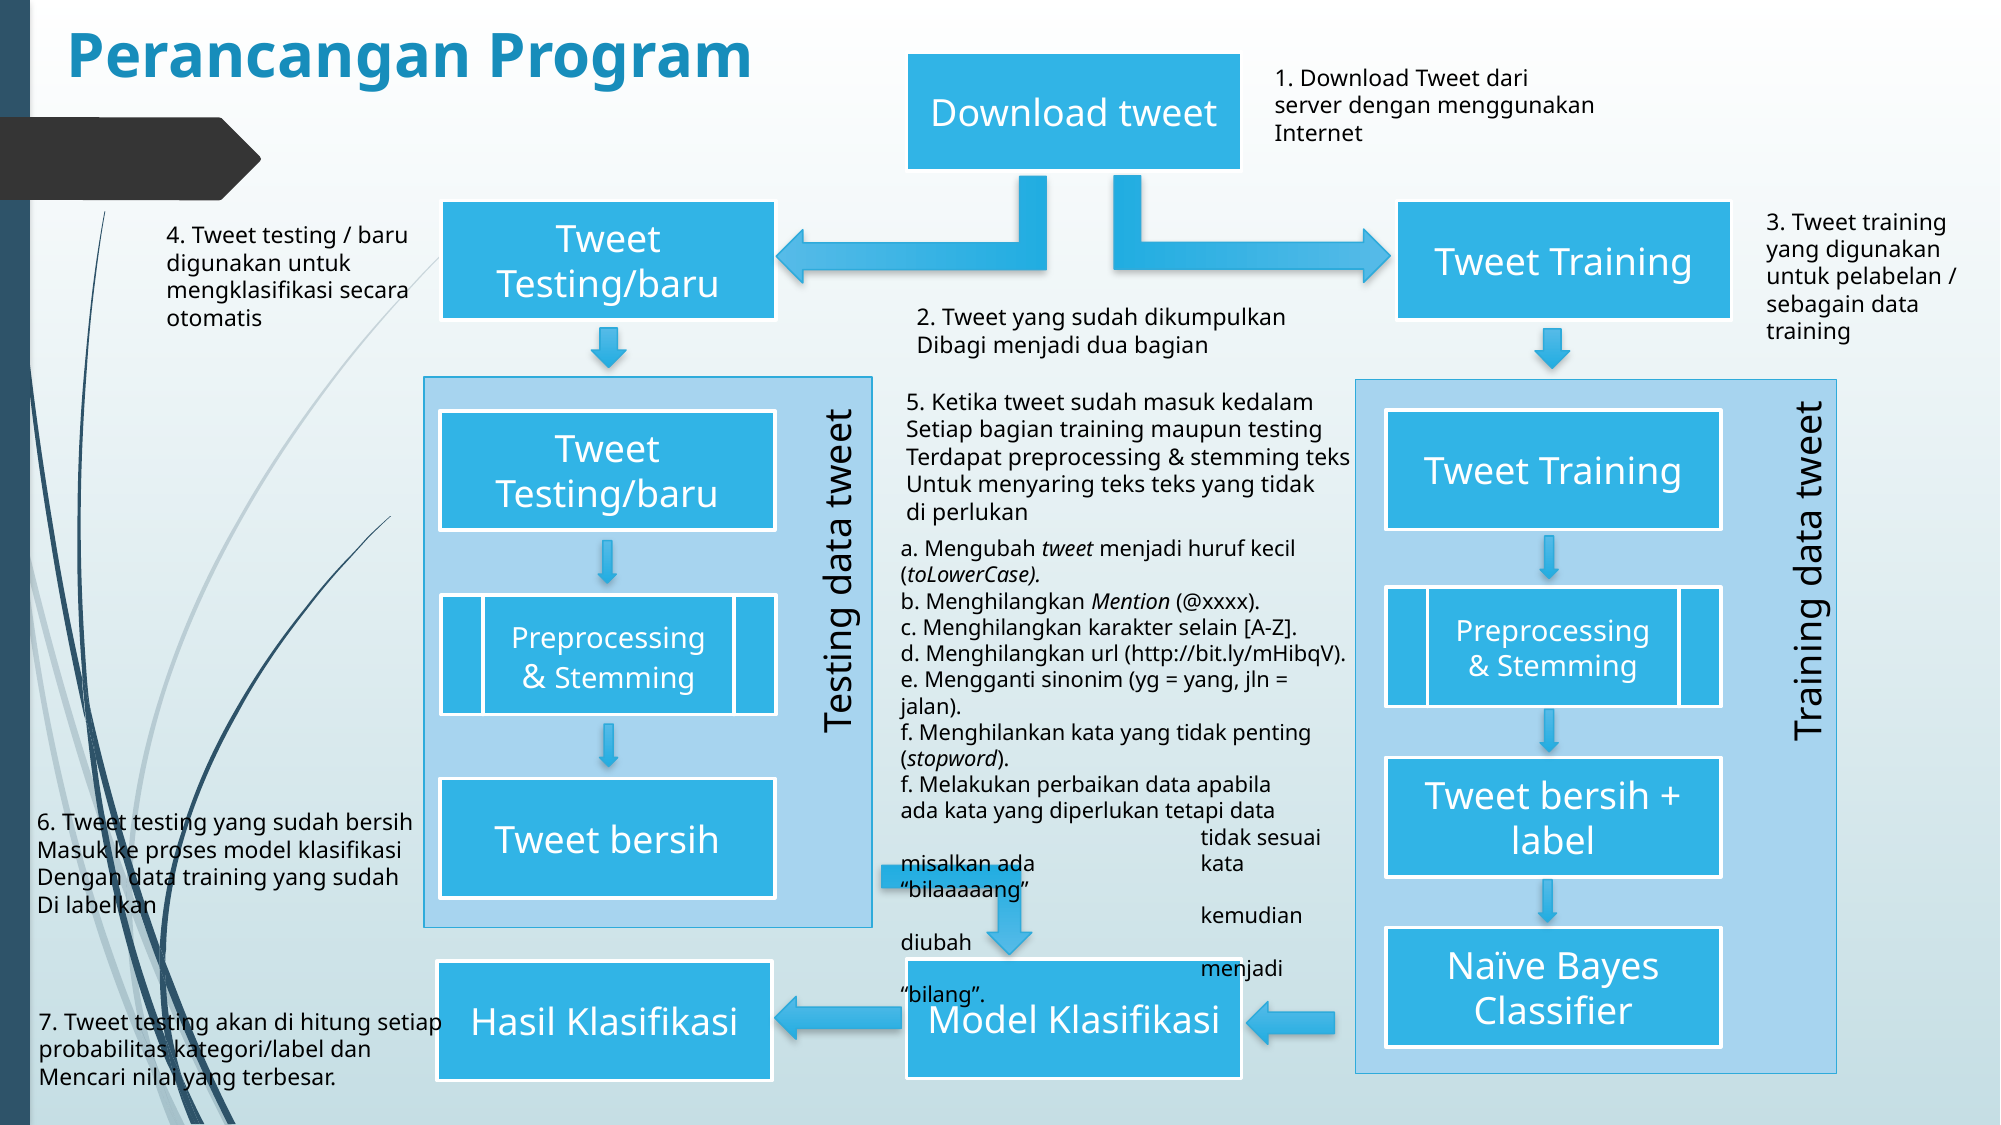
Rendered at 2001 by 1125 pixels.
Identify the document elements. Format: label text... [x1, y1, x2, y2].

text_box 5. Ketika tweet sudah masuk kedalam Setiap bagian training maupun testing Terdapat preprocessing & stemming teks Untuk menyaring teks teks yang tidak di perlukan [891, 380, 1351, 527]
text_box Model Klasifikasi [905, 1015, 1243, 1080]
text_box [1534, 328, 1571, 369]
text_box Tweet Training [1395, 199, 1733, 322]
text_box [1113, 175, 1391, 284]
text_box 7. Tweet testing akan di hitung setiap probabilitas kategori/label dan Mencari nilai yang terbesar. [24, 999, 465, 1098]
text_box 1. Download Tweet dari server dengan menggunakan Internet [1259, 55, 1611, 153]
text_box 6. Tweet testing yang sudah bersih Masuk ke proses model klasifikasi Dengan data training yang sudah Di labelkan [22, 800, 419, 926]
text_box 2. Tweet yang sudah dikumpulkan Dibagi menjadi dua bagian [901, 295, 1302, 366]
title Perancangan Program [51, 8, 818, 112]
text_box 4. Tweet testing / baru digunakan untuk mengklasifikasi secara otomatis [151, 213, 431, 339]
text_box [423, 376, 873, 928]
text_box Download tweet [905, 50, 1243, 173]
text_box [1355, 376, 1838, 1074]
text_box [590, 327, 627, 368]
text_box 3. Tweet training yang digunakan untuk pelabelan / sebagain data training [1751, 199, 1978, 352]
text_box Hasil Klasifikasi [435, 959, 774, 1082]
text_box [774, 995, 902, 1040]
text_box [775, 175, 1047, 284]
text_box Tweet Testing/baru [439, 199, 778, 322]
text_box [1245, 1015, 1336, 1045]
text_box [881, 864, 885, 889]
text_box a. Mengubah tweet menjadi huruf kecil (toLowerCase). b. Menghilangkan Mention (@xxxx). c. Menghilangkan karakter selain [A-Z]. d. Menghilangkan url (http://bit.ly/mHibqV). e. Mengganti sinonim (yg = yang, jln = jalan). f. Menghilankan kata yang tidak penting (stopword). f. Melakukan perbaikan data apabila ada kata yang diperlukan tetapi data tidak sesuai misalkan ada kata “bilaaaaang” kemudian diubah menjadi “bilang”. [885, 527, 1350, 1015]
